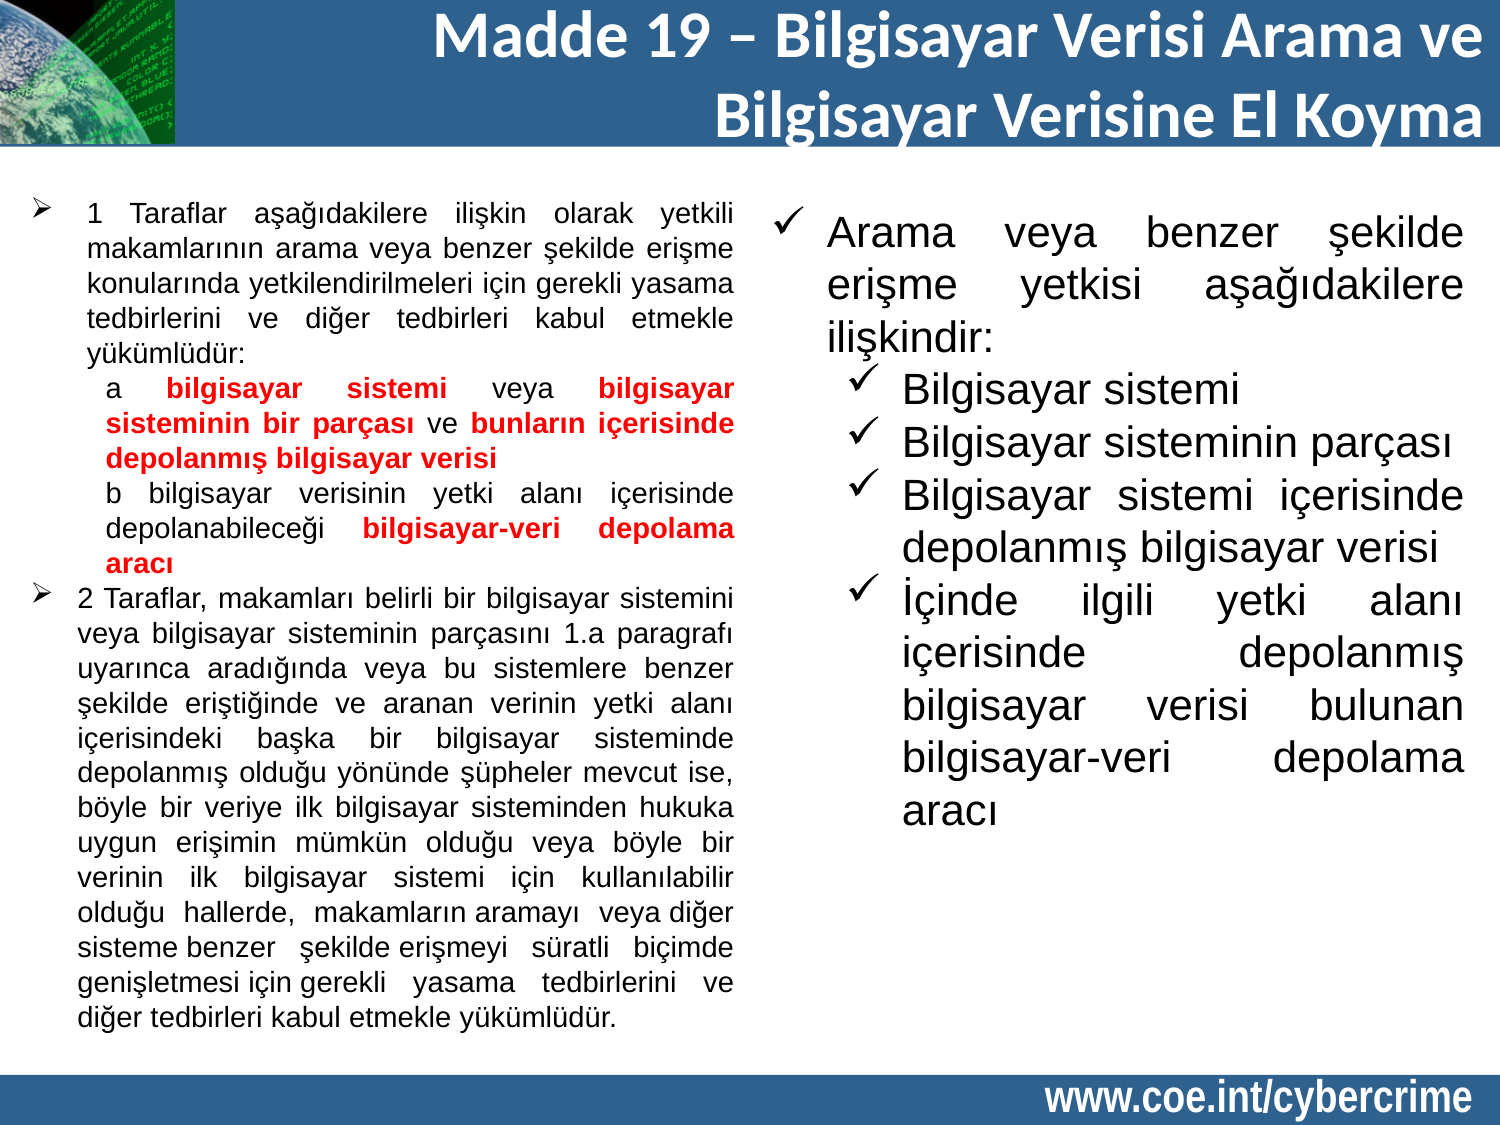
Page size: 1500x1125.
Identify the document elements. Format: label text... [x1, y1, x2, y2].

text_box 1 Taraflar aşağıdakilere ilişkin olarak yetkili makamlarının arama veya benzer şekilde erişme konularında yetkilendirilmeleri için gerekli yasama tedbirlerini ve diğer tedbirleri kabul etmekle yükümlüdür: a bilgisayar sistemi veya bilgisayar sisteminin bir parçası ve bunların içerisinde depolanmış bilgisayar verisi b bilgisayar verisinin yetki alanı içerisinde depolanabileceği bilgisayar-veri depolama aracı 2 Taraflar, makamları belirli bir bilgisayar sistemini veya bilgisayar sisteminin parçasını 1.a paragrafı uyarınca aradığında veya bu sistemlere benzer şekilde eriştiğinde ve aranan verinin yetki alanı içerisindeki başka bir bilgisayar sisteminde depolanmış olduğu yönünde şüpheler mevcut ise, böyle bir veriye ilk bilgisayar sisteminden hukuka uygun erişimin mümkün olduğu veya böyle bir verinin ilk bilgisayar sistemi için kullanılabilir olduğu hallerde, makamların aramayı veya diğer sisteme benzer şekilde erişmeyi süratli biçimde genişletmesi için gerekli yasama tedbirlerini ve diğer tedbirleri kabul etmekle yükümlüdür. [15, 186, 750, 1041]
picture [0, 0, 175, 144]
text_box Arama veya benzer şekilde erişme yetkisi aşağıdakilere ilişkindir: Bilgisayar sistemi Bilgisayar sisteminin parçası Bilgisayar sistemi içerisinde depolanmış bilgisayar verisi İçinde ilgili yetki alanı içerisinde depolanmış bilgisayar verisi bulunan bilgisayar-veri depolama aracı [755, 196, 1480, 894]
text_box www.coe.int/cybercrime [1030, 1059, 1500, 1125]
text_box [0, 1073, 1030, 1125]
text_box Madde 19 – Bilgisayar Verisi Arama ve Bilgisayar Verisine El Koyma [177, 0, 1500, 149]
